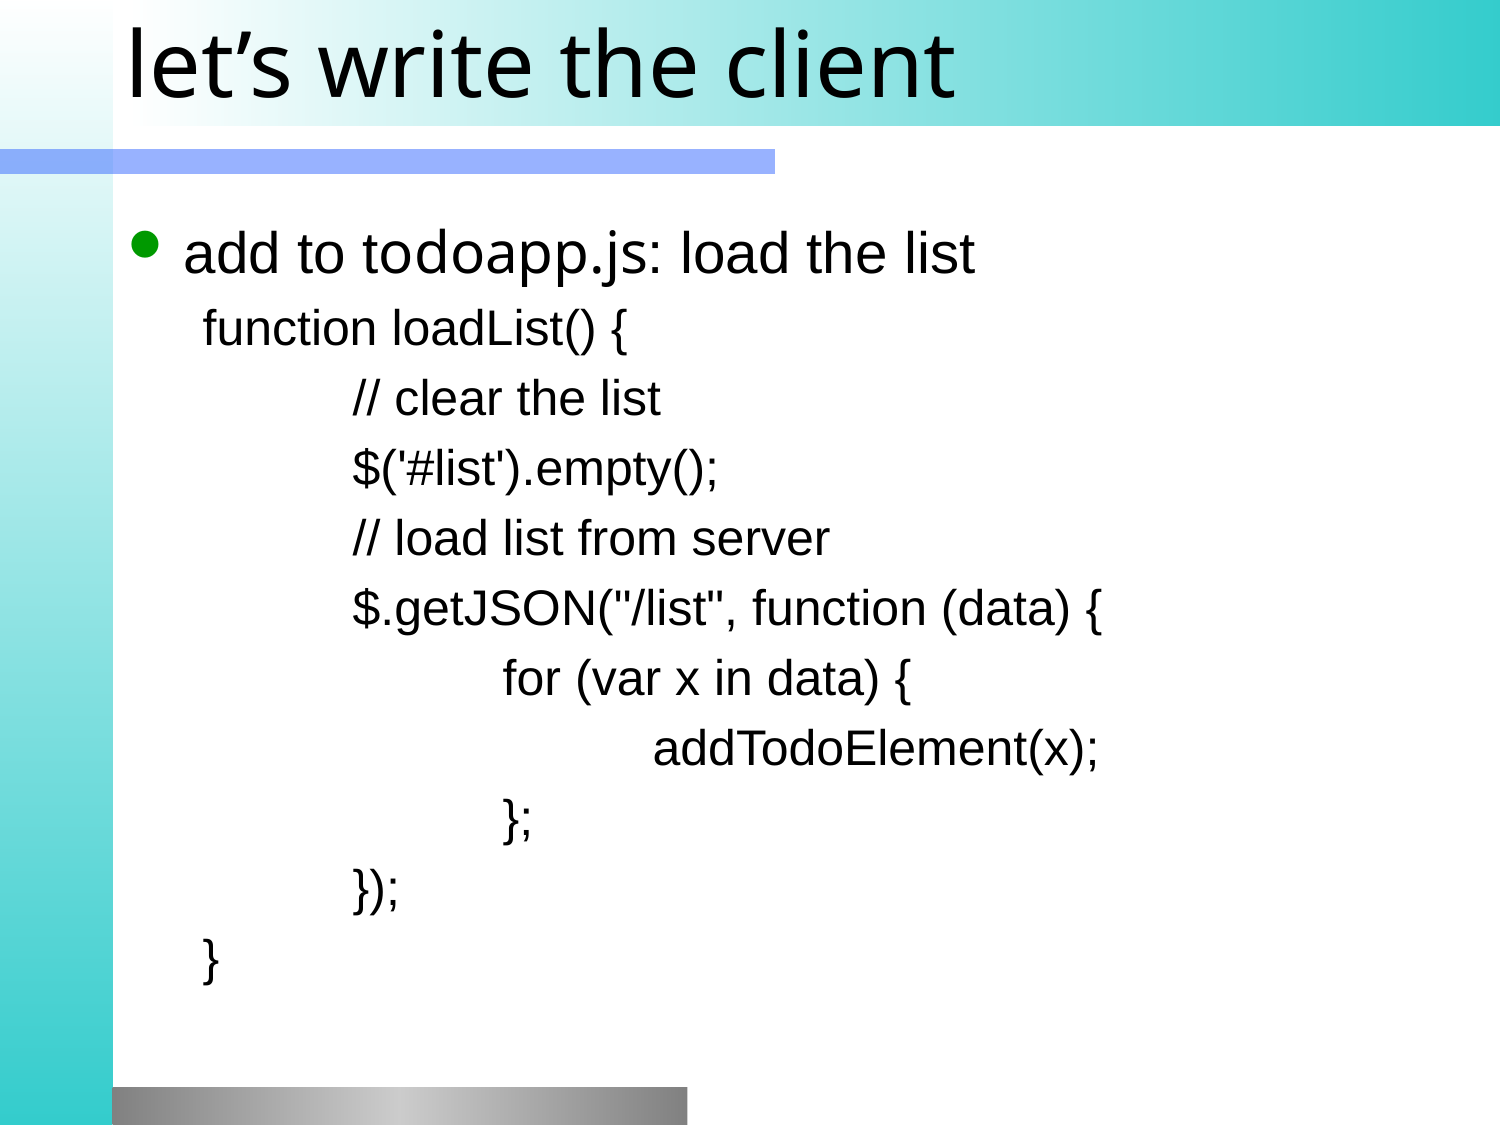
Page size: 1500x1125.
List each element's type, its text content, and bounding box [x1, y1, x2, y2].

title let’s write the client [110, 0, 1424, 126]
list add to todoapp.js: load the list function loadList() { // clear the list $('#list').empty(); // load list from server $.getJSON("/list", function (data) { for (var x in data) { addTodoElement(x); }; }); } [112, 207, 1388, 1073]
